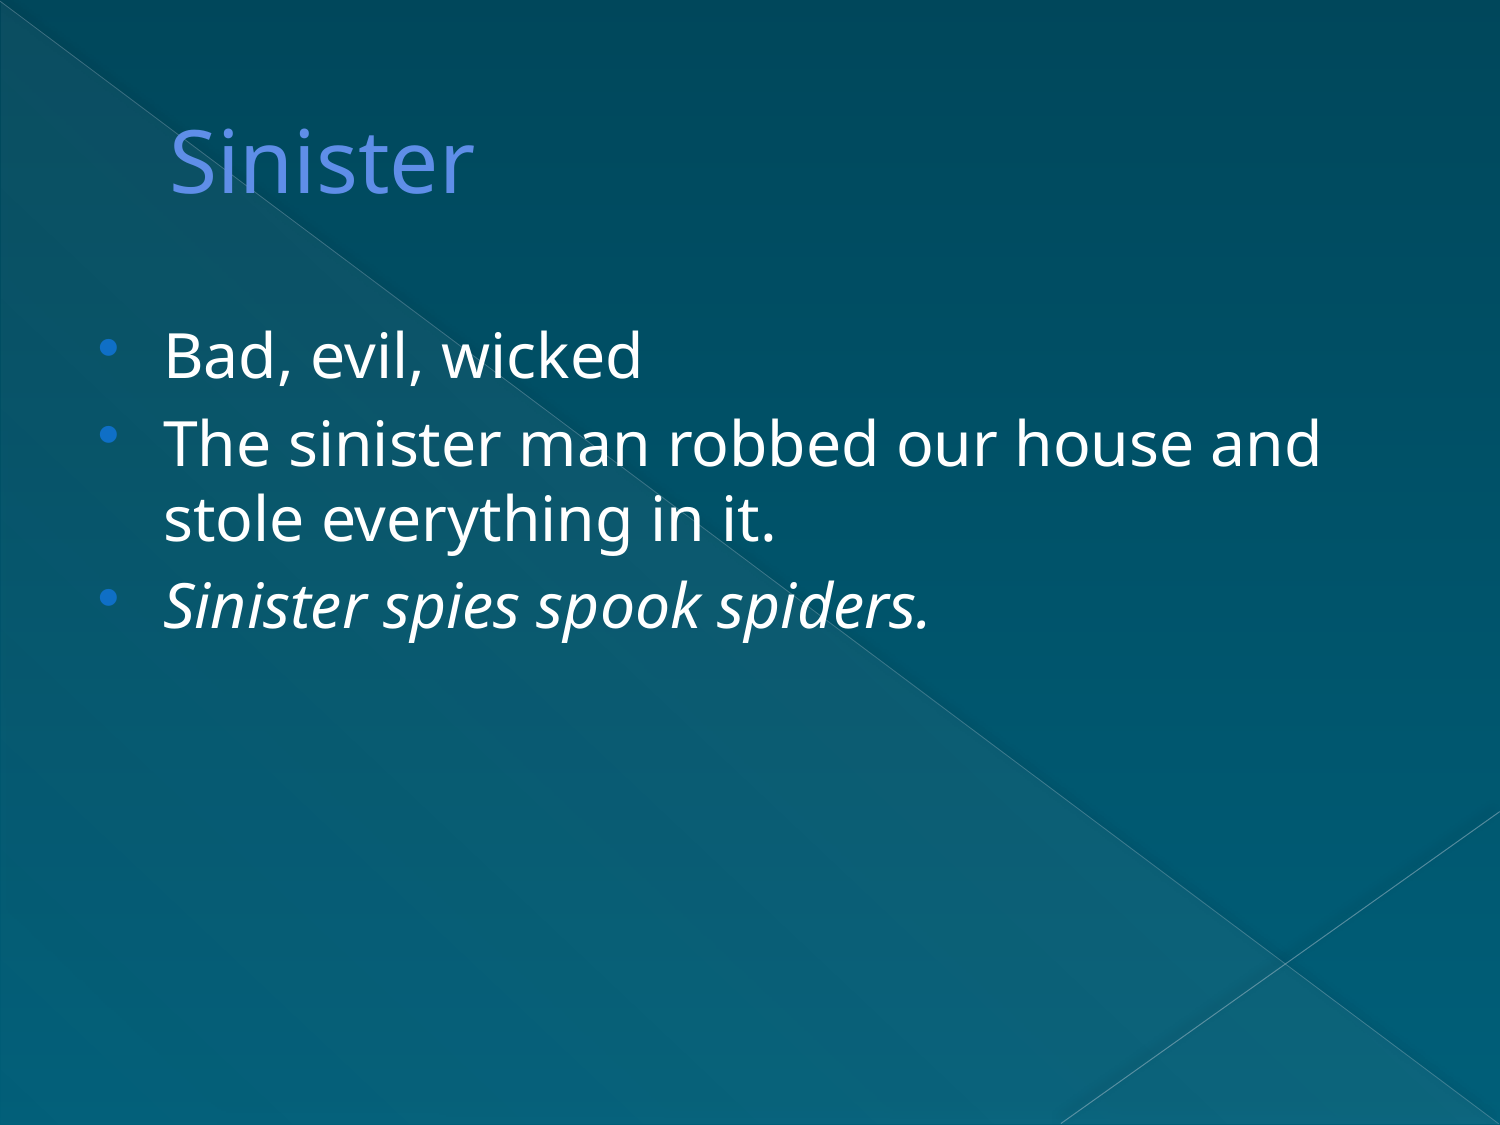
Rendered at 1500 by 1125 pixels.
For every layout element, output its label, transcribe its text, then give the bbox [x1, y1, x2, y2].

title Sinister [75, 43, 1425, 274]
list Bad, evil, wicked The sinister man robbed our house and stole everything in it. Sinister spies spook spiders. [75, 308, 1425, 1059]
